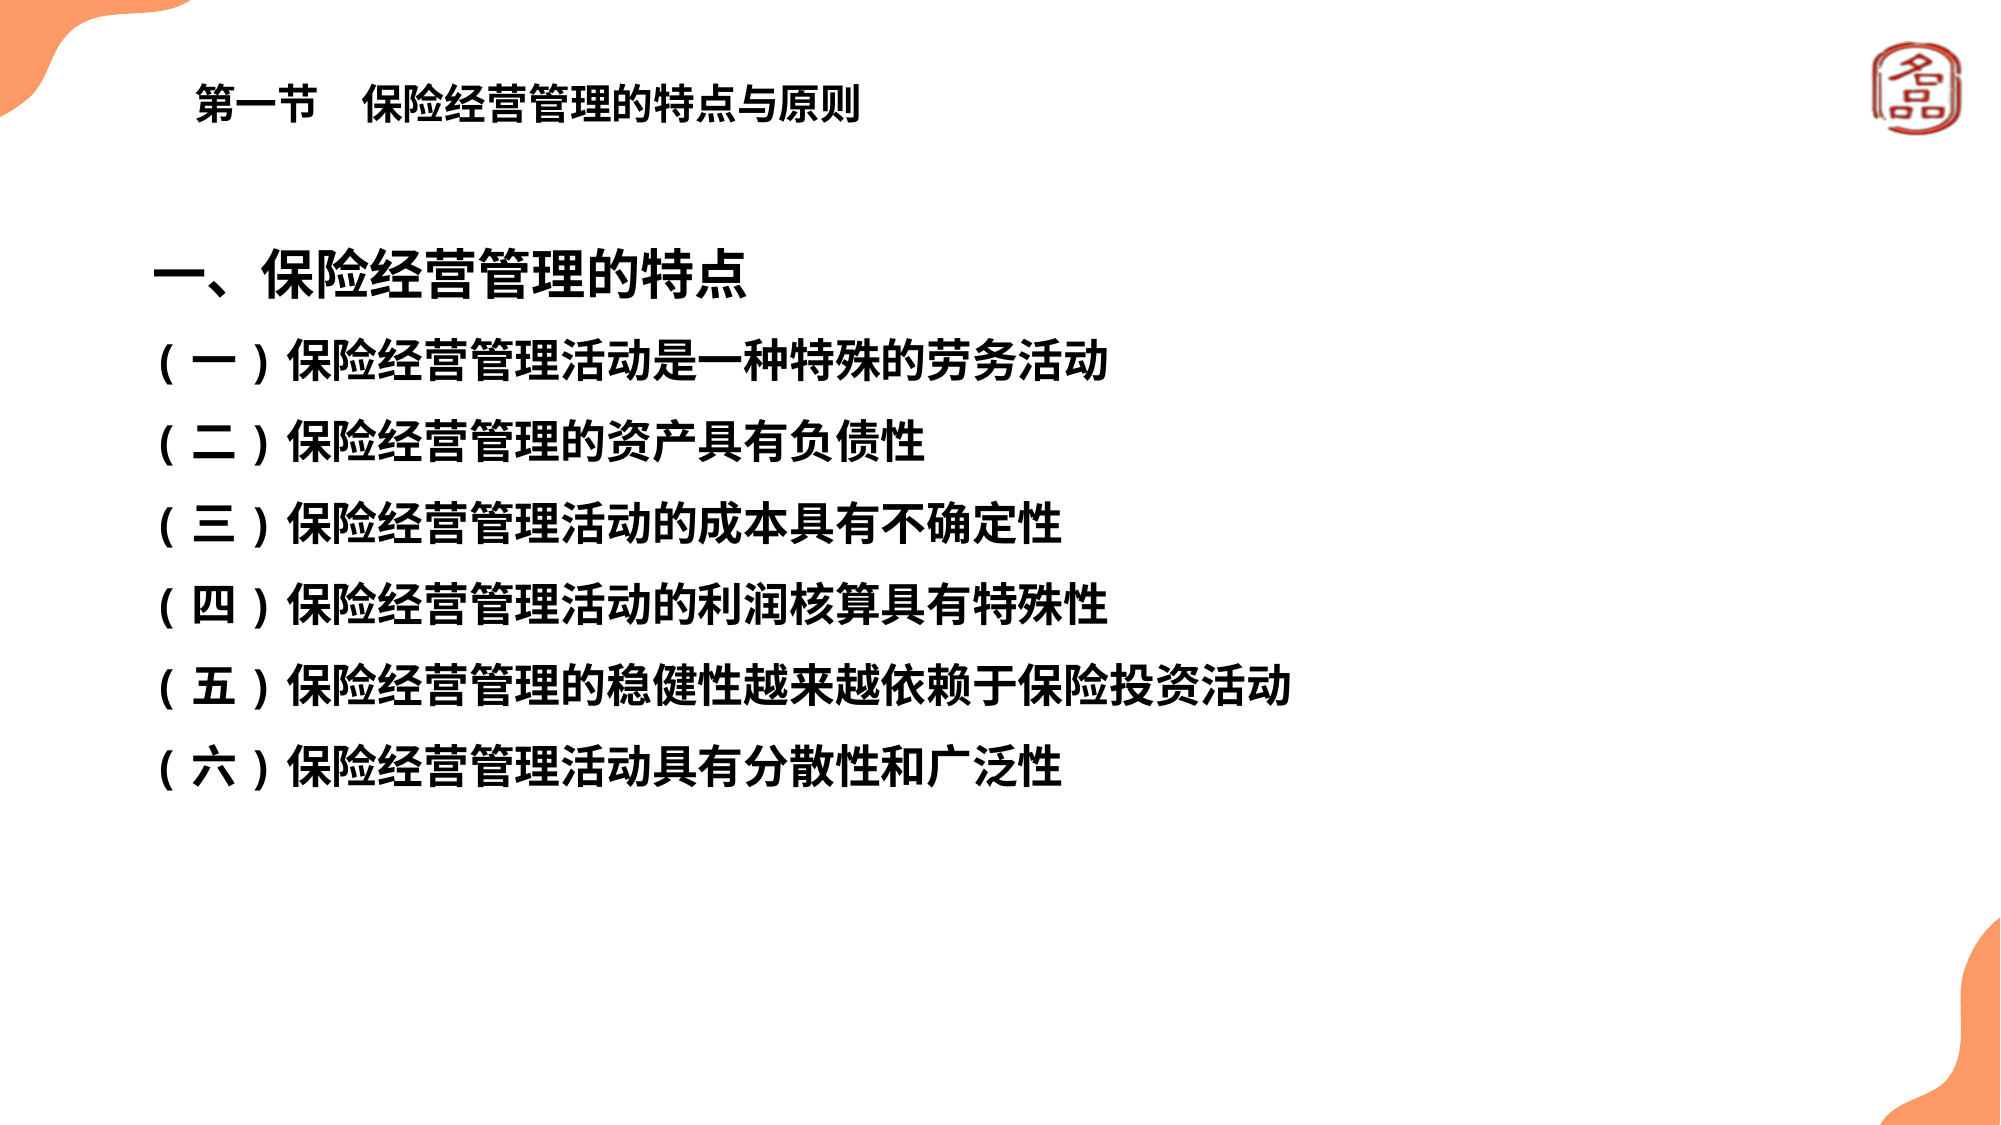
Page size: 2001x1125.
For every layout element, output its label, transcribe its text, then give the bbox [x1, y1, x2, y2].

picture [1861, 10, 1990, 147]
list 一、保险经营管理的特点 (一)保险经营管理活动是一种特殊的劳务活动 (二)保险经营管理的资产具有负债性 (三)保险经营管理活动的成本具有不确定性 (四)保险经营管理活动的利润核算具有特殊性 (五)保险经营管理的稳健性越来越依赖于保险投资活动 (六)保险经营管理活动具有分散性和广泛性 [137, 217, 1863, 1031]
title 第一节 保险经营管理的特点与原则 [137, 60, 1863, 152]
